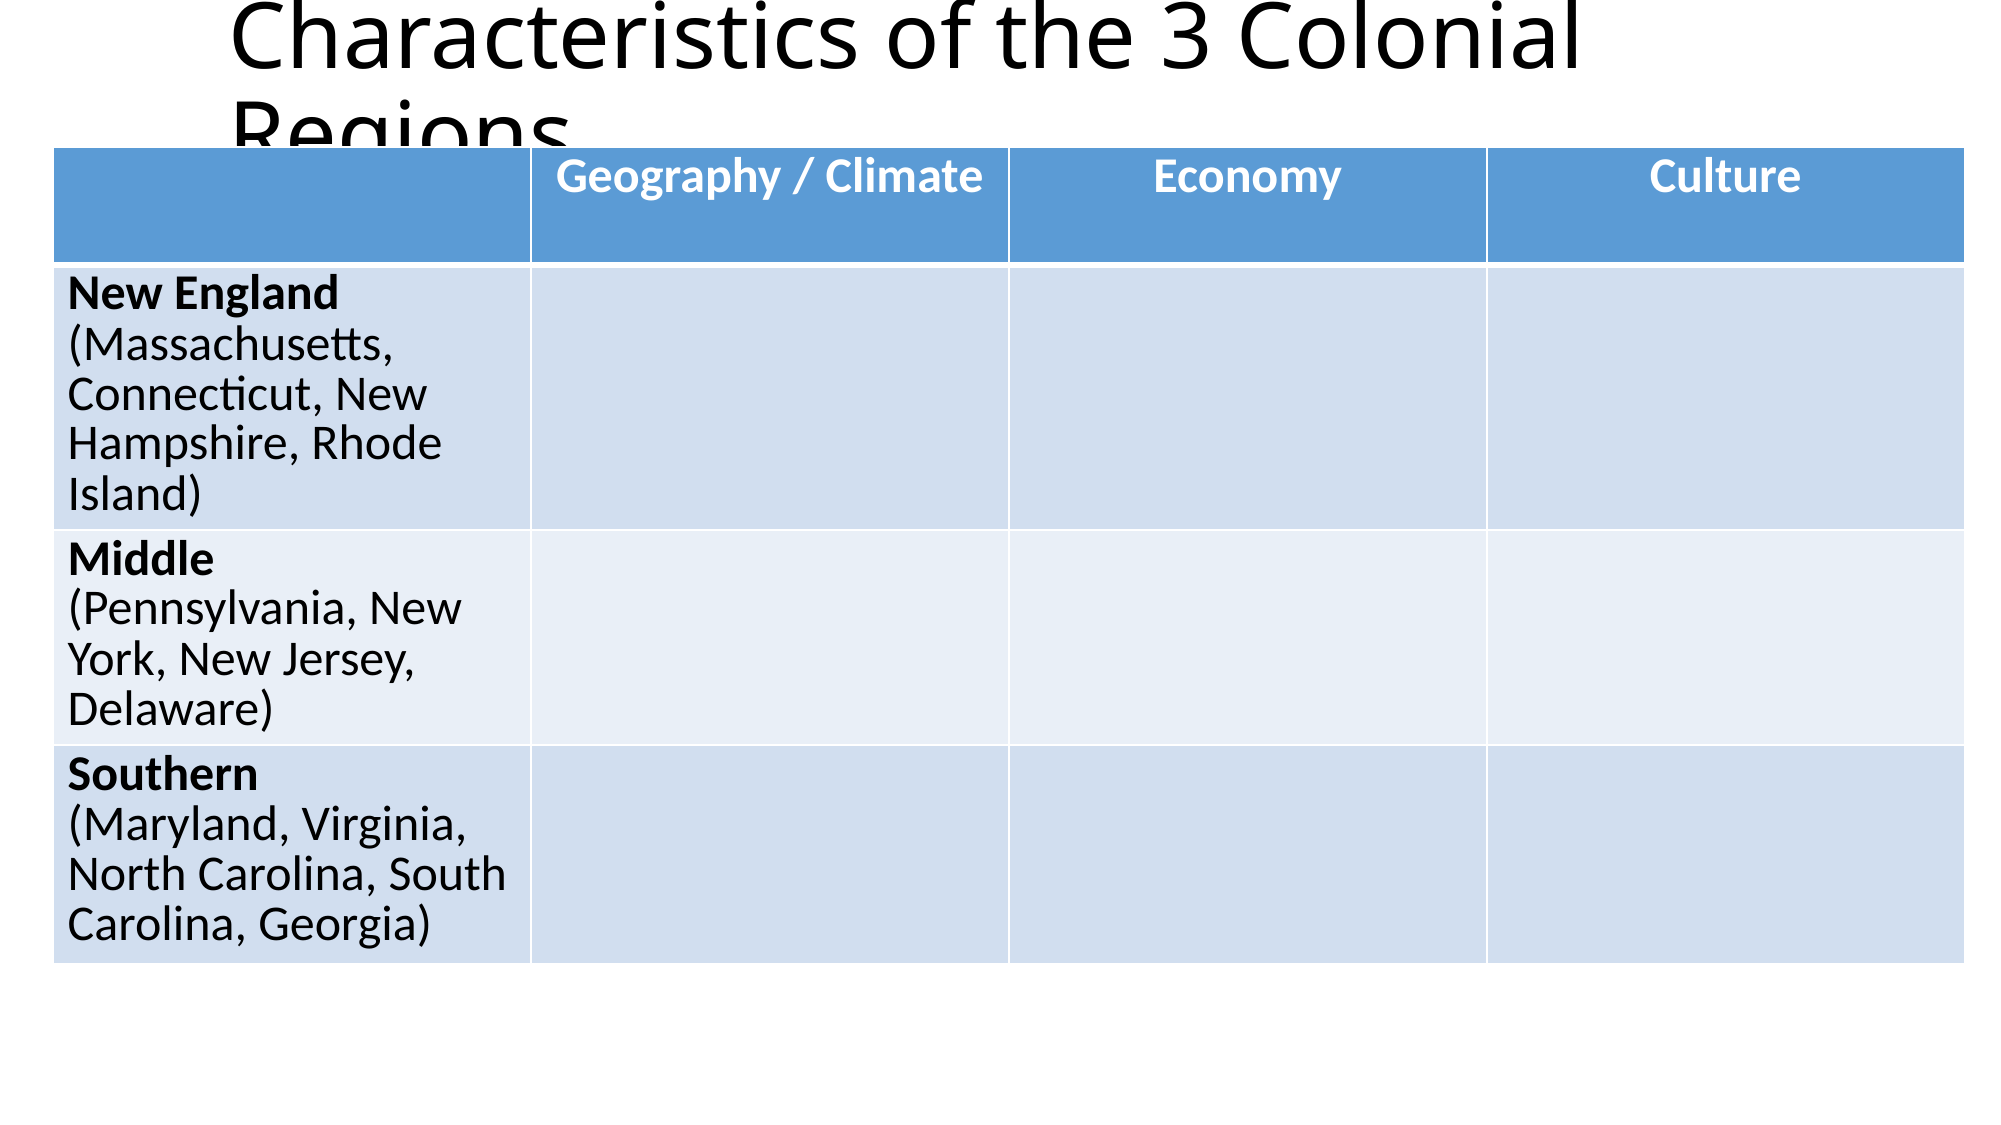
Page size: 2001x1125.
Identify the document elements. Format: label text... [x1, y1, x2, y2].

table_cell [1488, 531, 1964, 744]
table_cell [532, 531, 1008, 744]
table_cell New England (Massachusetts, Connecticut, New Hampshire, Rhode Island) [54, 268, 530, 529]
table_cell Middle (Pennsylvania, New York, New Jersey, Delaware) [54, 531, 530, 744]
table_header Economy [1010, 148, 1486, 262]
table_cell [1488, 746, 1964, 963]
table_header Geography / Climate [532, 148, 1008, 262]
table_header [54, 148, 530, 262]
table_cell [1010, 268, 1486, 529]
table_cell [532, 746, 1008, 963]
table_cell [532, 268, 1008, 529]
table_cell Southern (Maryland, Virginia, North Carolina, South Carolina, Georgia) [54, 746, 530, 963]
table_cell [1488, 268, 1964, 529]
table_header Culture [1488, 148, 1964, 262]
table_cell [1010, 746, 1486, 963]
table_cell [1010, 531, 1486, 744]
title Characteristics of the 3 Colonial Regions [213, 0, 1939, 146]
